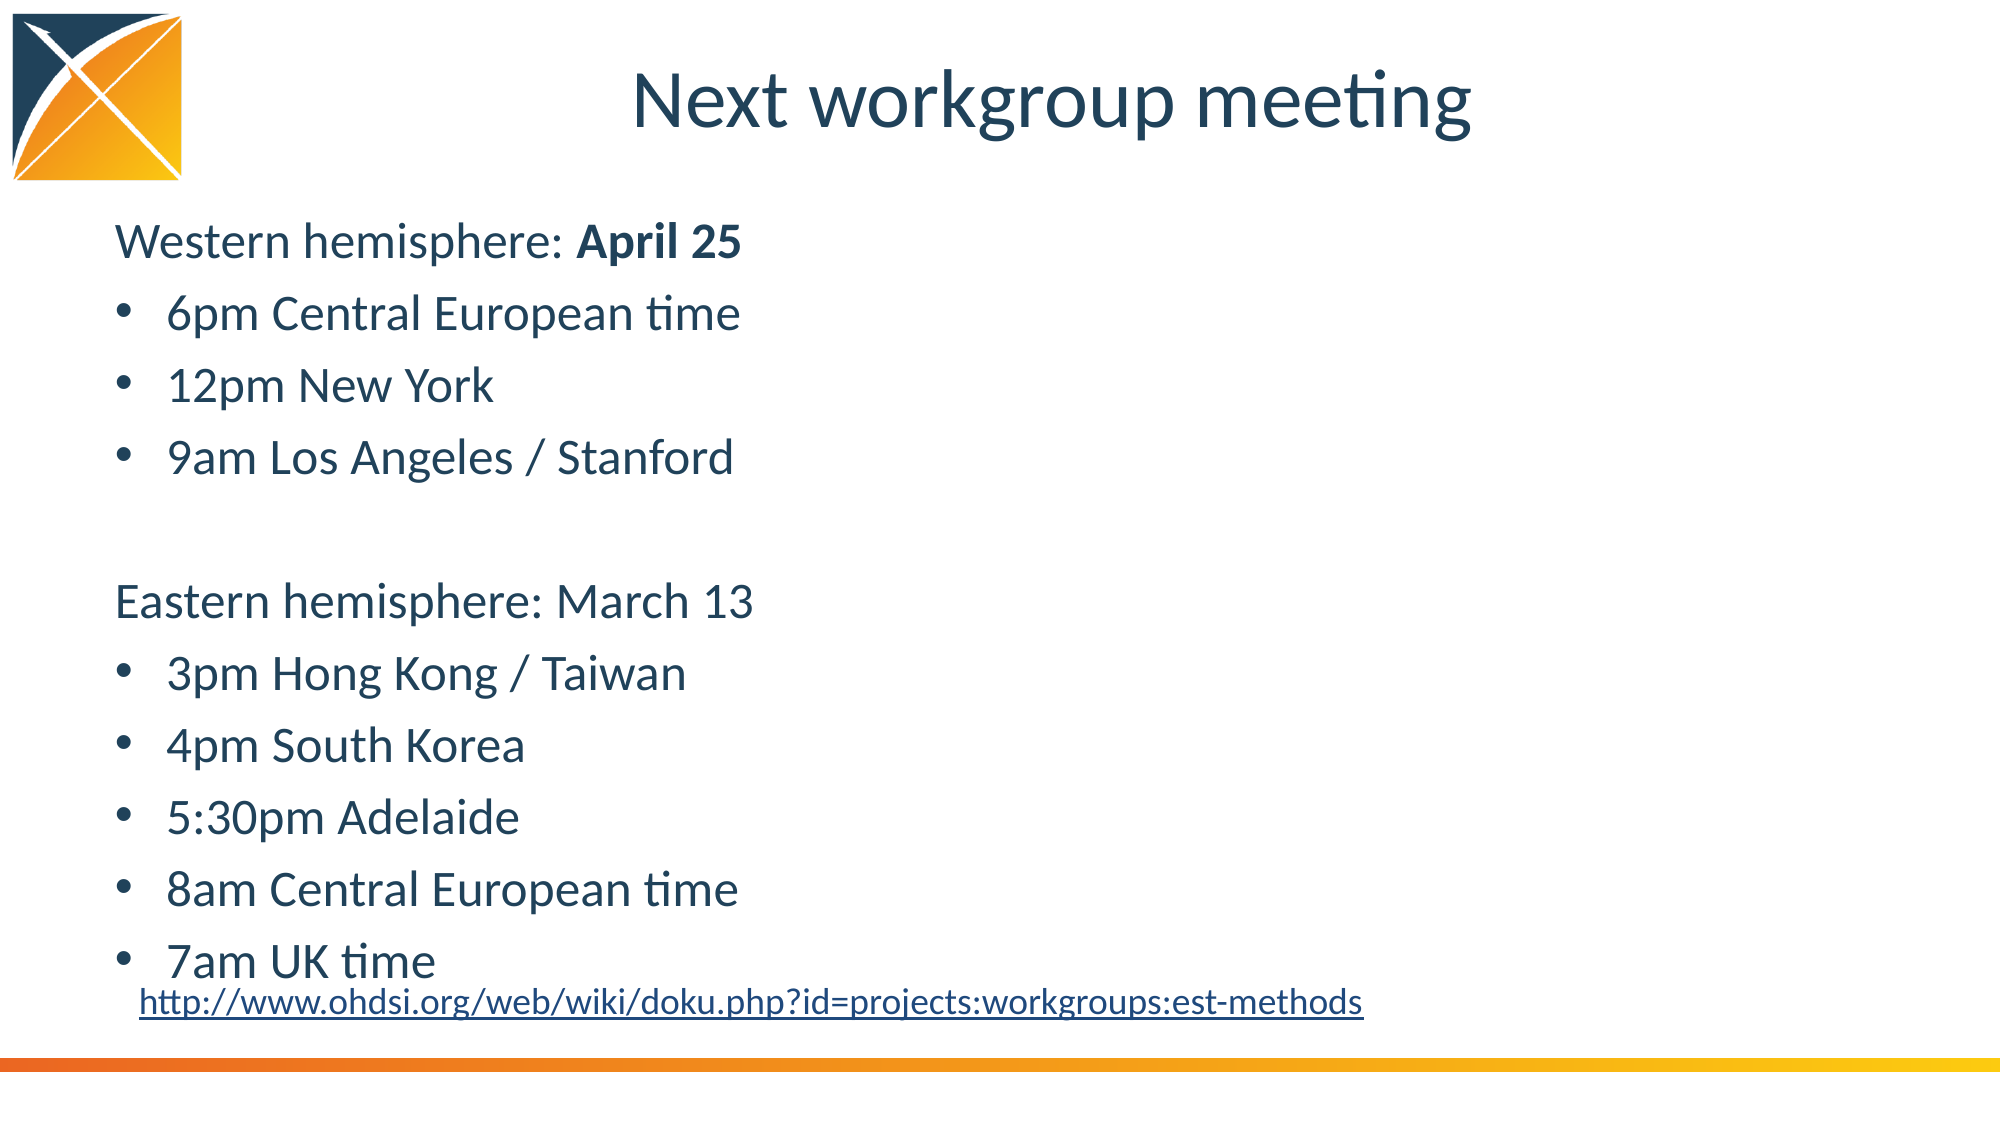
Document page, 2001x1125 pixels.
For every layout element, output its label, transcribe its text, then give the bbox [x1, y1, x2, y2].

list Western hemisphere: April 25 6pm Central European time 12pm New York 9am Los Angeles / Stanford Eastern hemisphere: March 13 3pm Hong Kong / Taiwan 4pm South Korea 5:30pm Adelaide 8am Central European time 7am UK time [99, 200, 1900, 1005]
text_box http://www.ohdsi.org/web/wiki/doku.php?id=projects:workgroups:est-methods [123, 969, 1387, 1030]
title Next workgroup meeting [205, 24, 1900, 163]
picture [0, 0, 206, 200]
